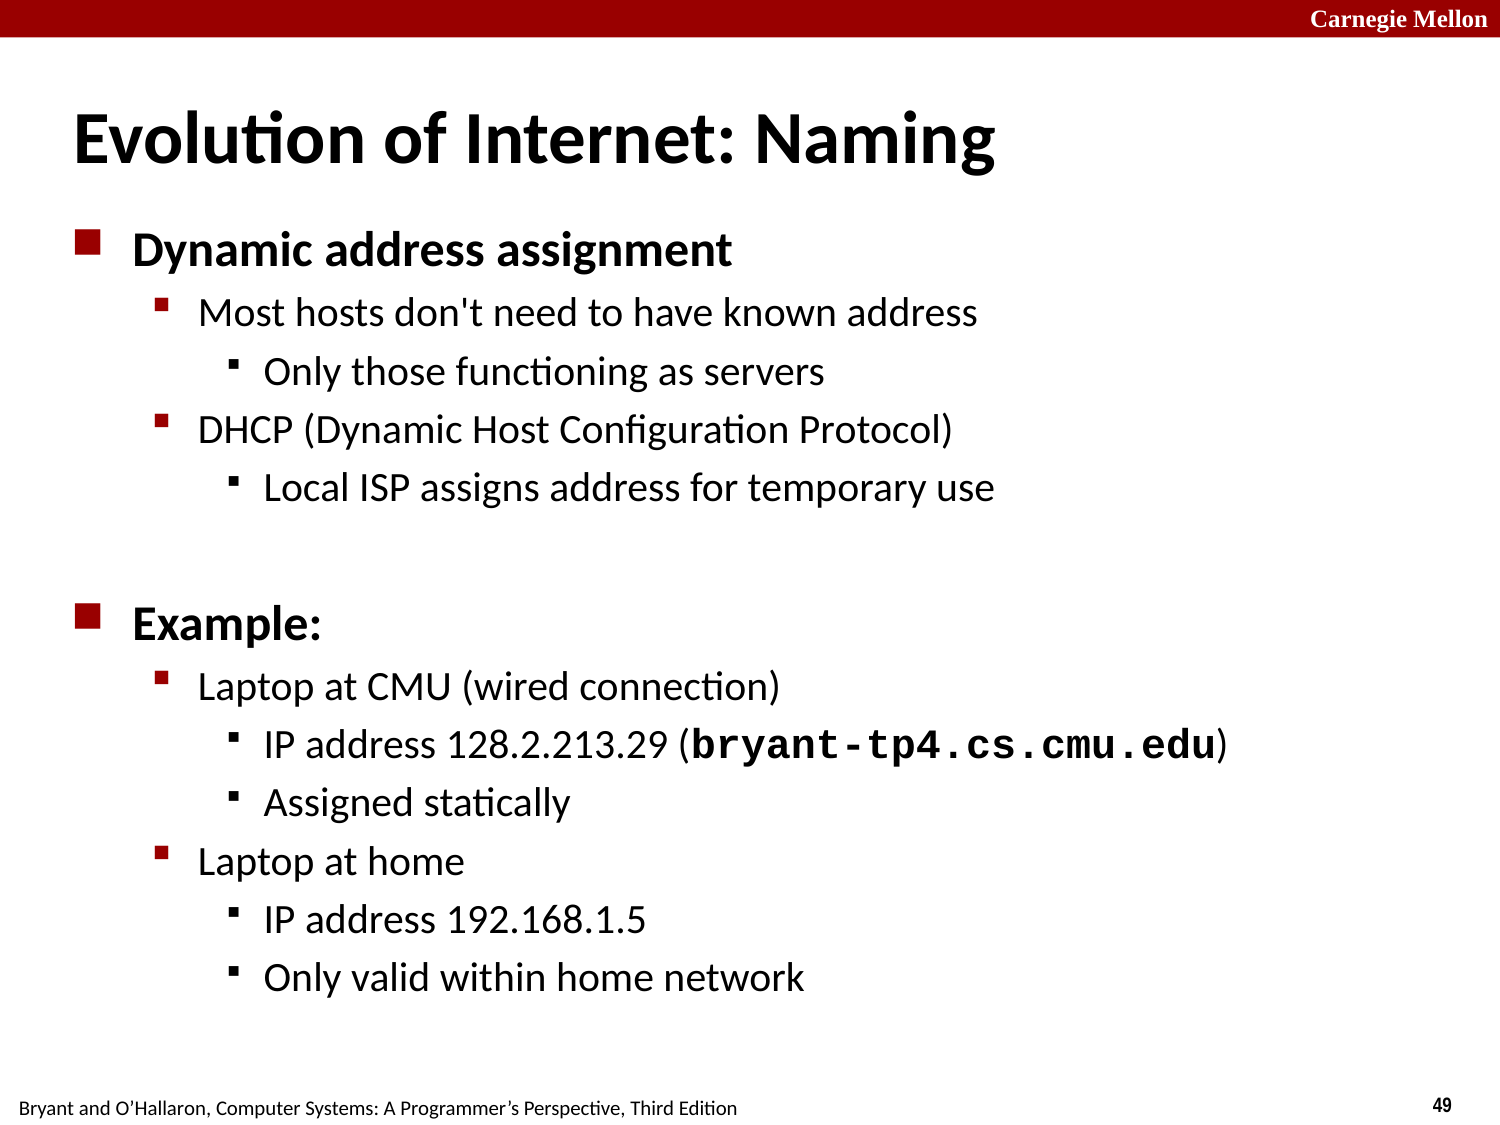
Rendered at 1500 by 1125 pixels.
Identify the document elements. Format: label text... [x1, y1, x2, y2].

title Evolution of Internet: Naming [58, 71, 1305, 197]
list Dynamic address assignment Most hosts don't need to have known address Only those functioning as servers DHCP (Dynamic Host Configuration Protocol) Local ISP assigns address for temporary use Example: Laptop at CMU (wired connection) IP address 128.2.213.29 (bryant-tp4.cs.cmu.edu) Assigned statically Laptop at home IP address 192.168.1.5 Only valid within home network [60, 209, 1426, 1026]
